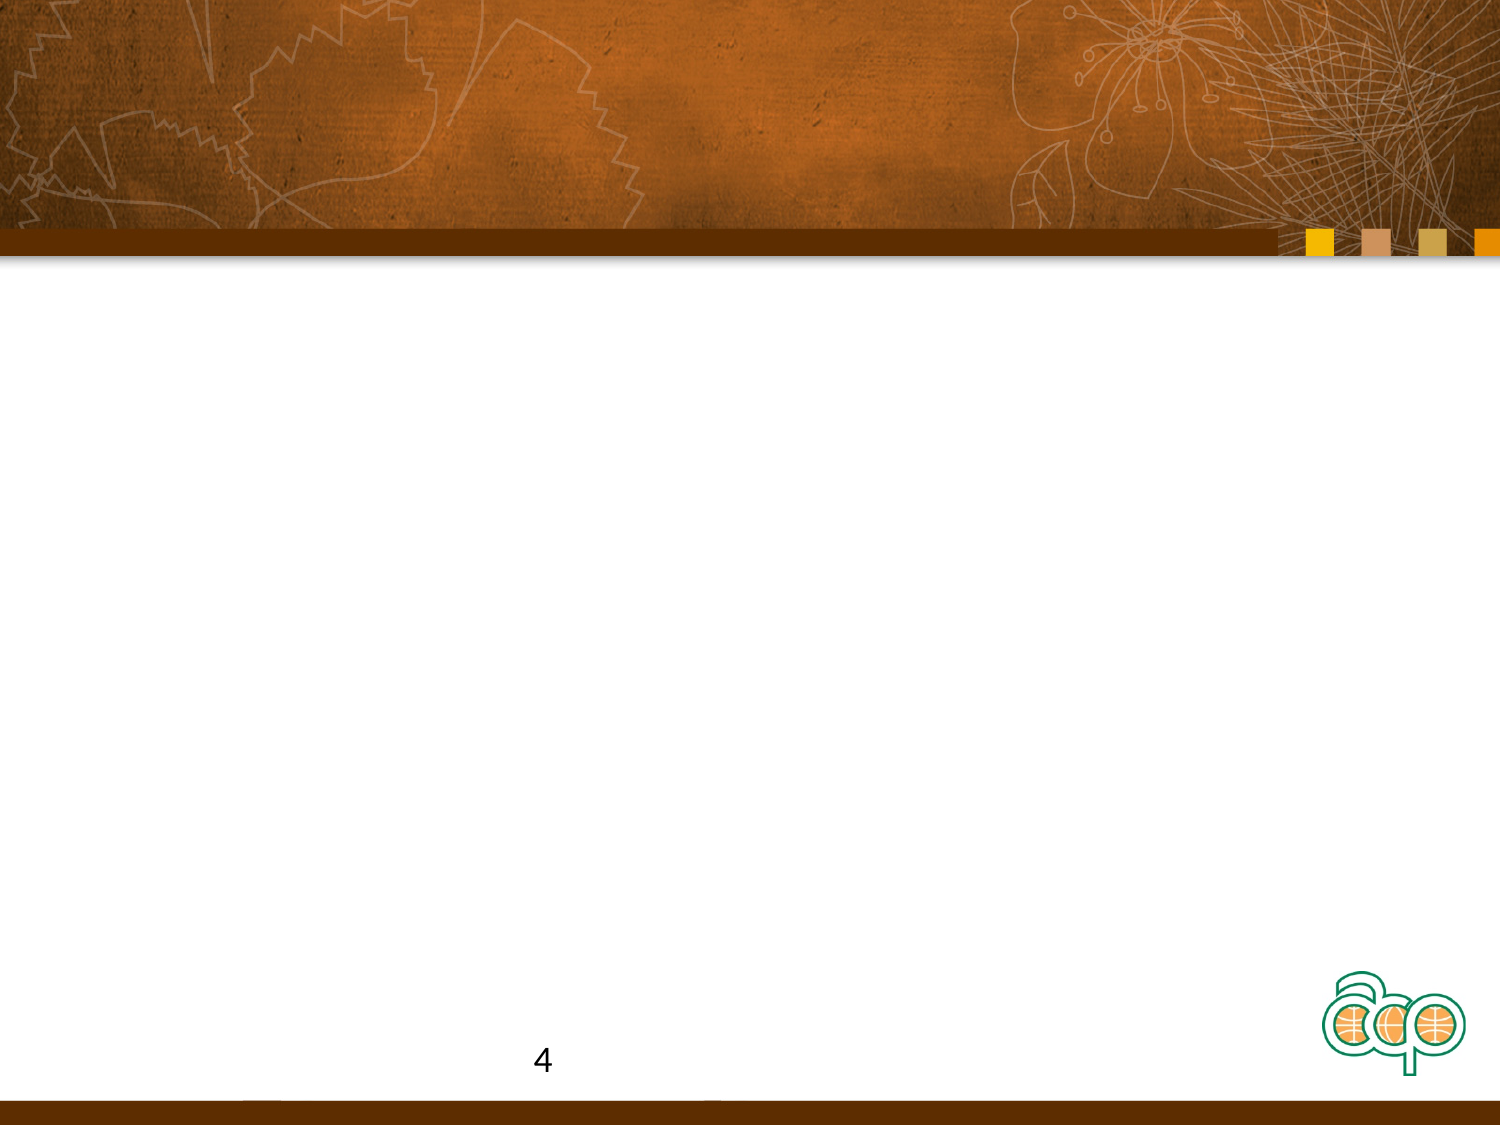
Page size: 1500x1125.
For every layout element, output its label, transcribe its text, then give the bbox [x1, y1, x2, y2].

picture [0, 0, 1500, 1125]
slide_number 4 [518, 1027, 869, 1071]
